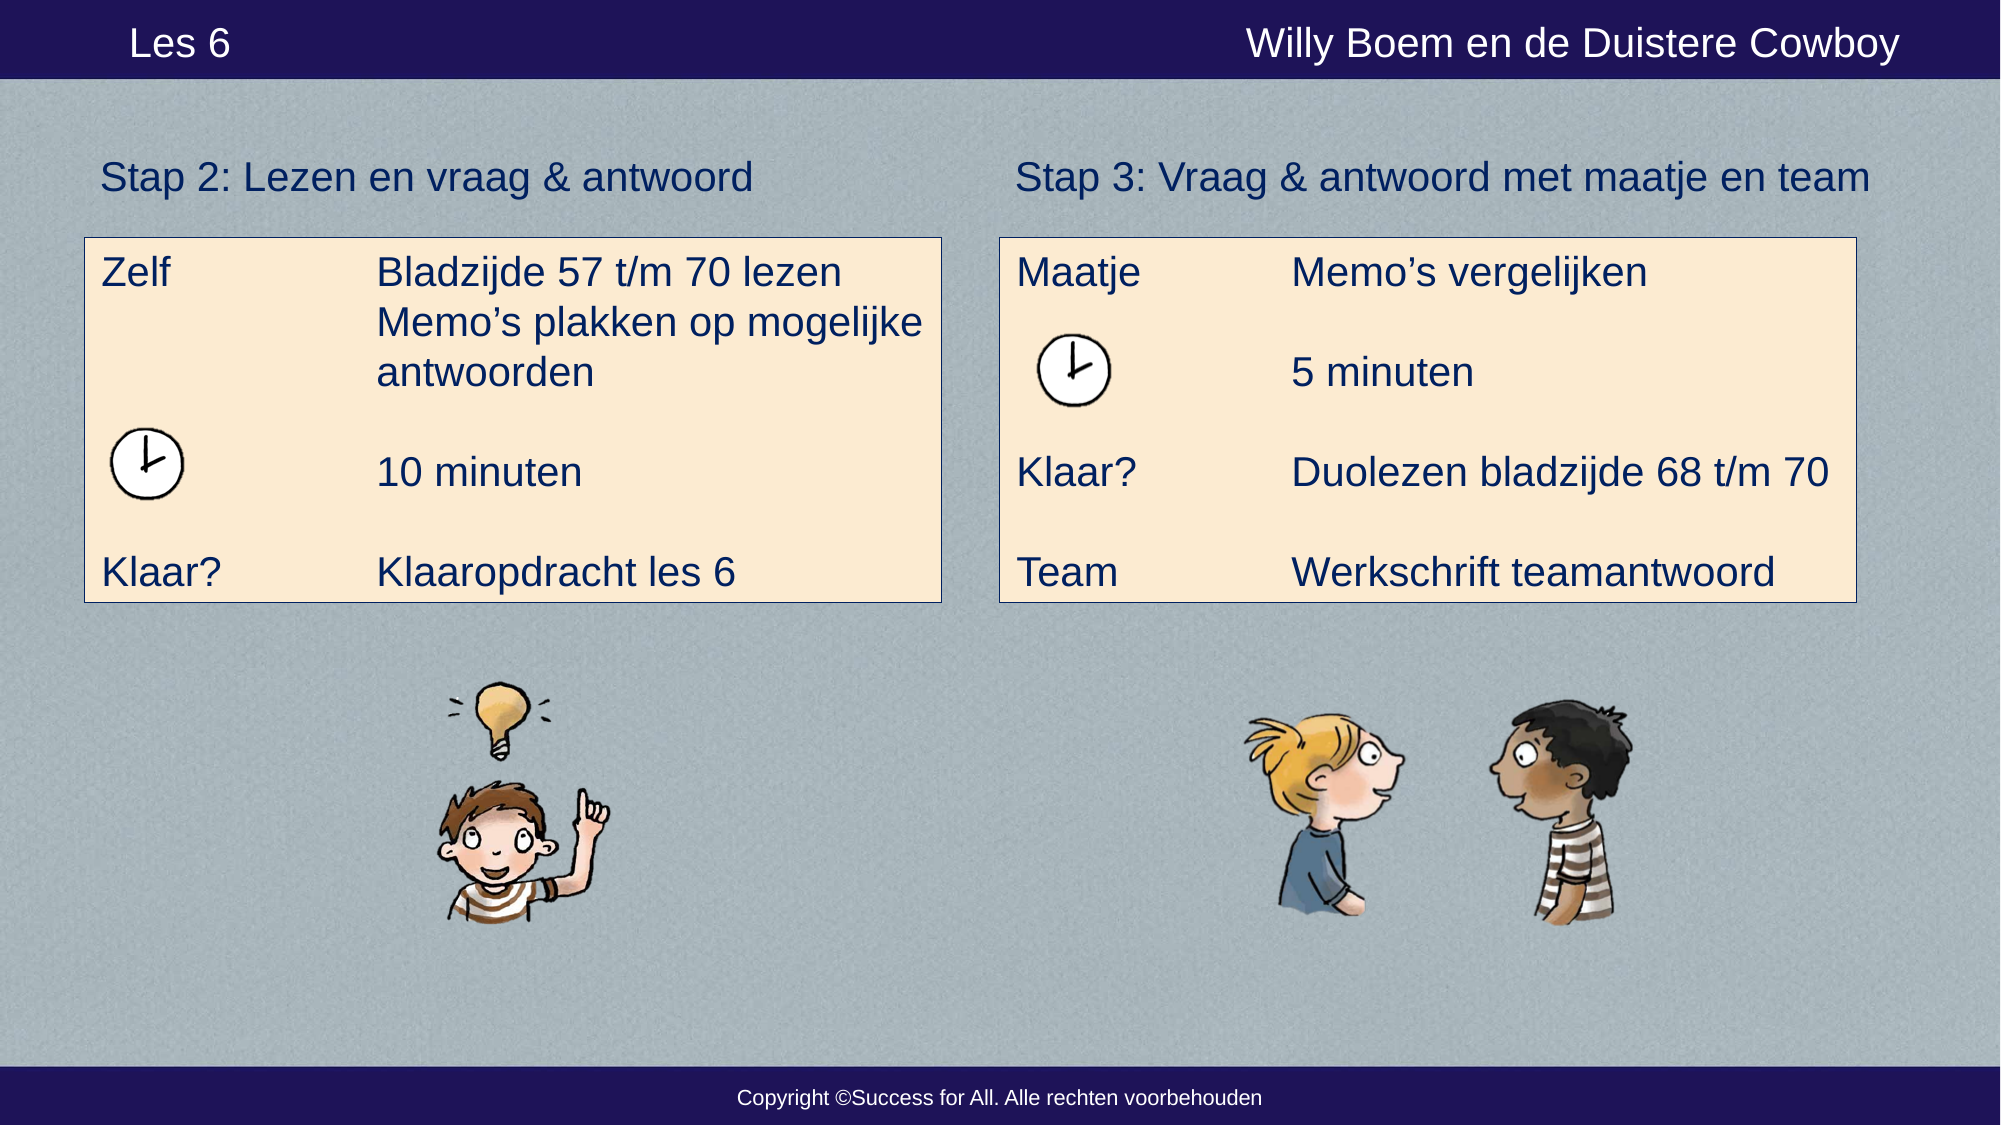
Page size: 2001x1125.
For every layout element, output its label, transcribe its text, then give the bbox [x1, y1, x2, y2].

text_box Zelf Bladzijde 57 t/m 70 lezen Memo’s plakken op mogelijke antwoorden 10 minuten Klaar? Klaaropdracht les 6 [84, 237, 942, 603]
text_box Copyright ©Success for All. Alle rechten voorbehouden [0, 1076, 2000, 1125]
text_box Willy Boem en de Duistere Cowboy [1029, 8, 1916, 73]
text_box Stap 3: Vraag & antwoord met maatje en team [999, 142, 1942, 207]
text_box Maatje Memo’s vergelijken 5 minuten Klaar? Duolezen bladzijde 68 t/m 70 Team Werkschrift teamantwoord [999, 237, 1857, 603]
text_box Les 6 [114, 8, 354, 73]
text_box Stap 2: Lezen en vraag & antwoord [84, 142, 925, 207]
picture [0, 0, 2001, 1125]
